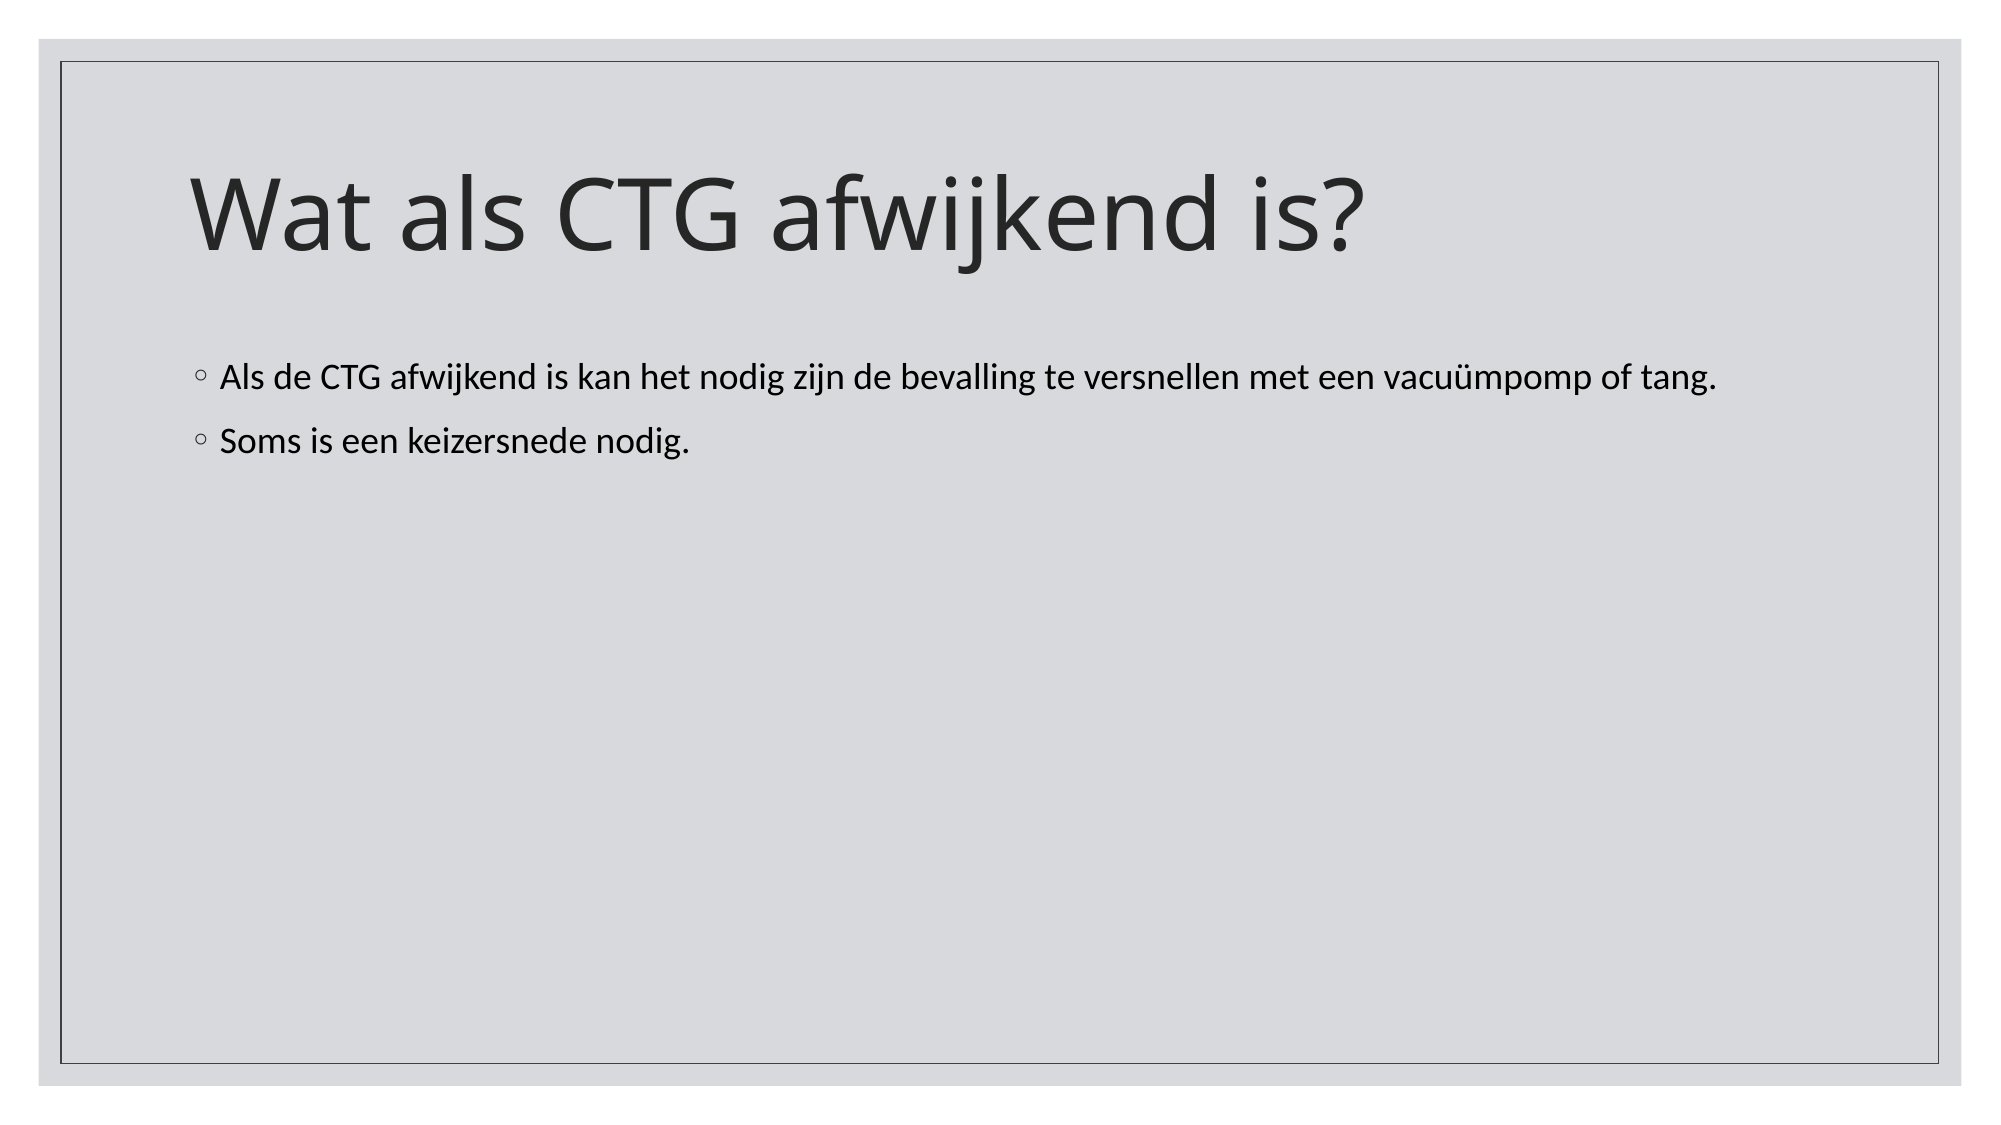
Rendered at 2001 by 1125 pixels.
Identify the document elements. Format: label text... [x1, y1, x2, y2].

title Wat als CTG afwijkend is? [174, 105, 1825, 331]
list Als de CTG afwijkend is kan het nodig zijn de bevalling te versnellen met een vacuümpomp of tang. Soms is een keizersnede nodig. [174, 345, 1825, 990]
